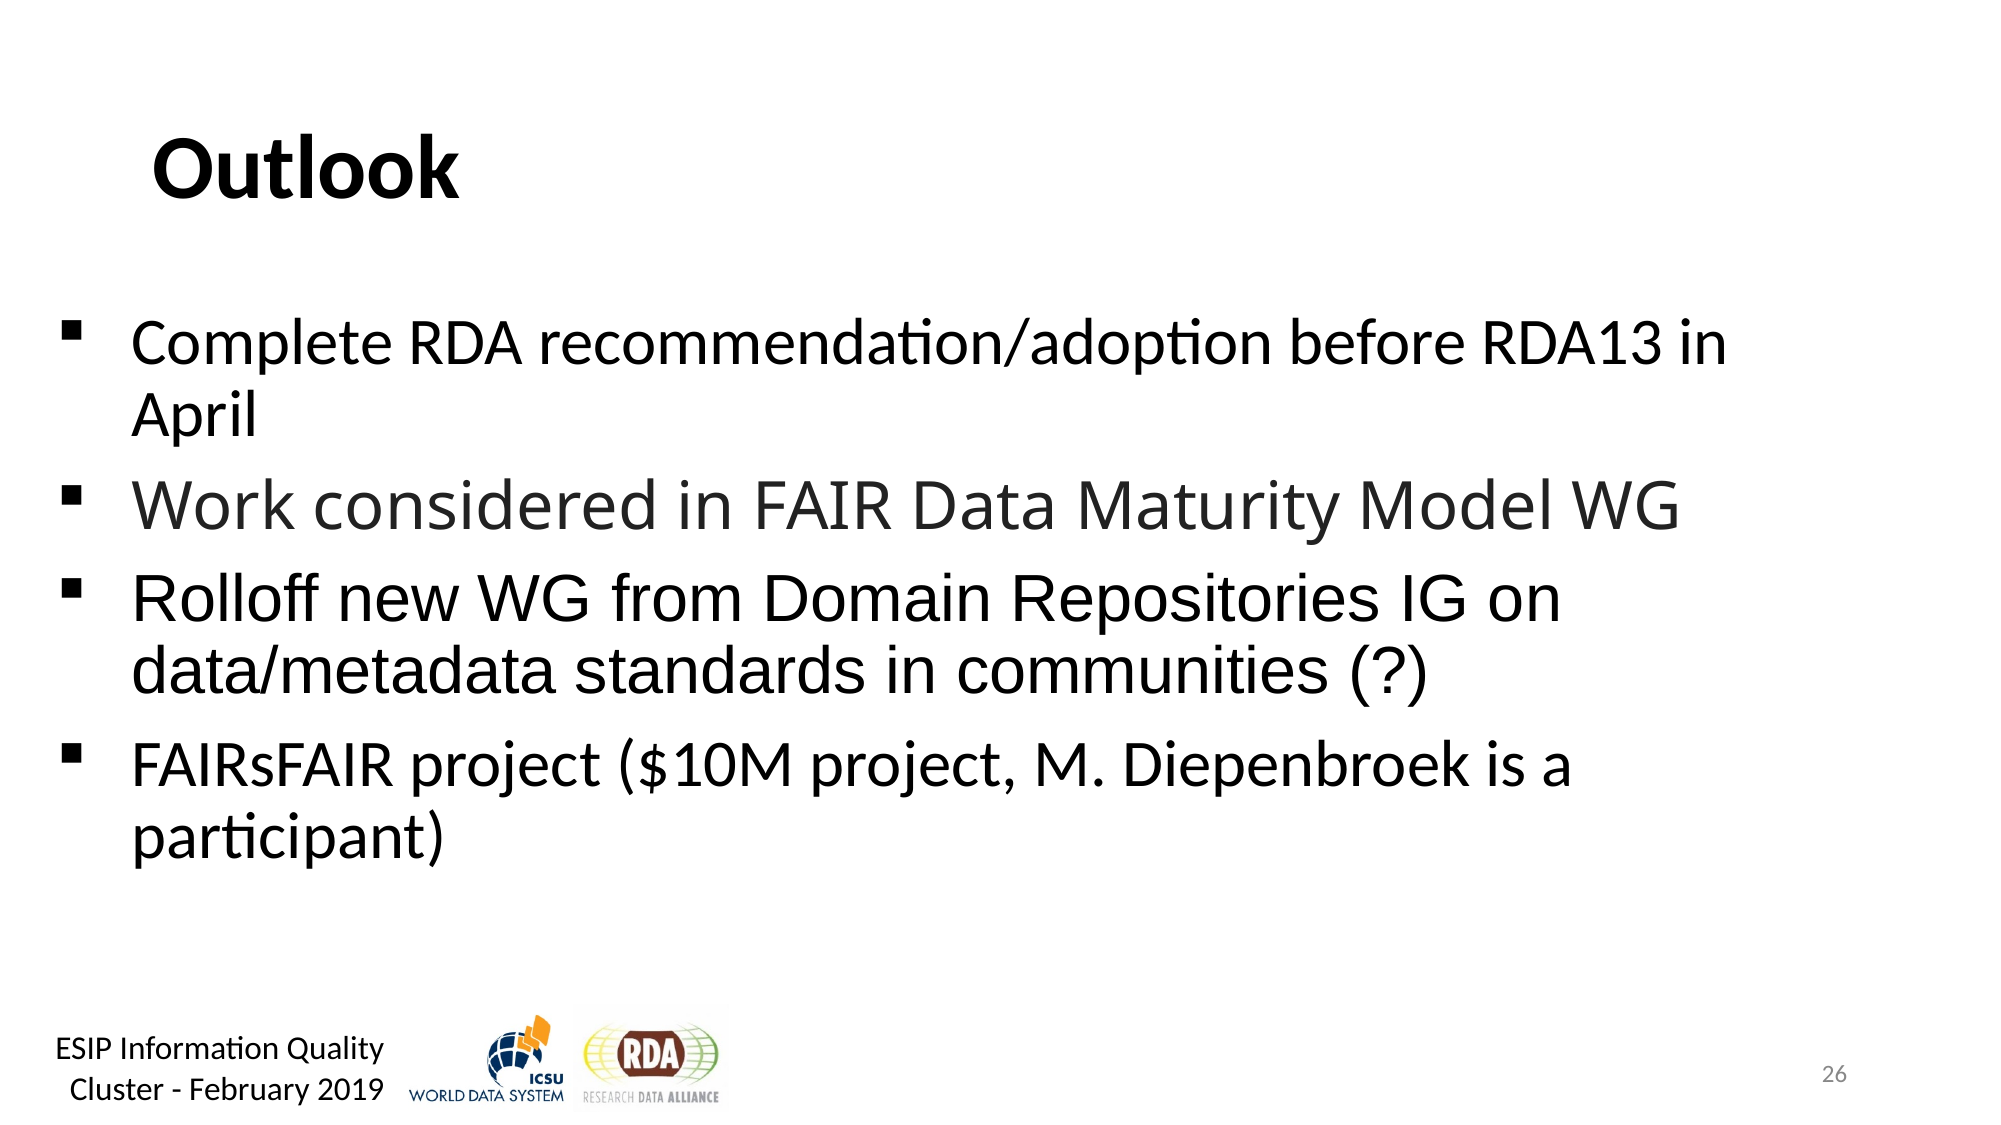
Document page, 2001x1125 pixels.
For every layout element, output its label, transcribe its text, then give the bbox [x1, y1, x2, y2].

slide_number 26 [1412, 1042, 1863, 1103]
title Outlook [137, 59, 1863, 278]
list Complete RDA recommendation/adoption before RDA13 in April Work considered in FAIR Data Maturity Model WG Rolloff new WG from Domain Repositories IG on data/metadata standards in communities (?) FAIRsFAIR project ($10M project, M. Diepenbroek is a participant) [41, 299, 1863, 1014]
picture [398, 1003, 729, 1113]
text_box ESIP Information Quality Cluster - February 2019 [17, 1019, 393, 1075]
